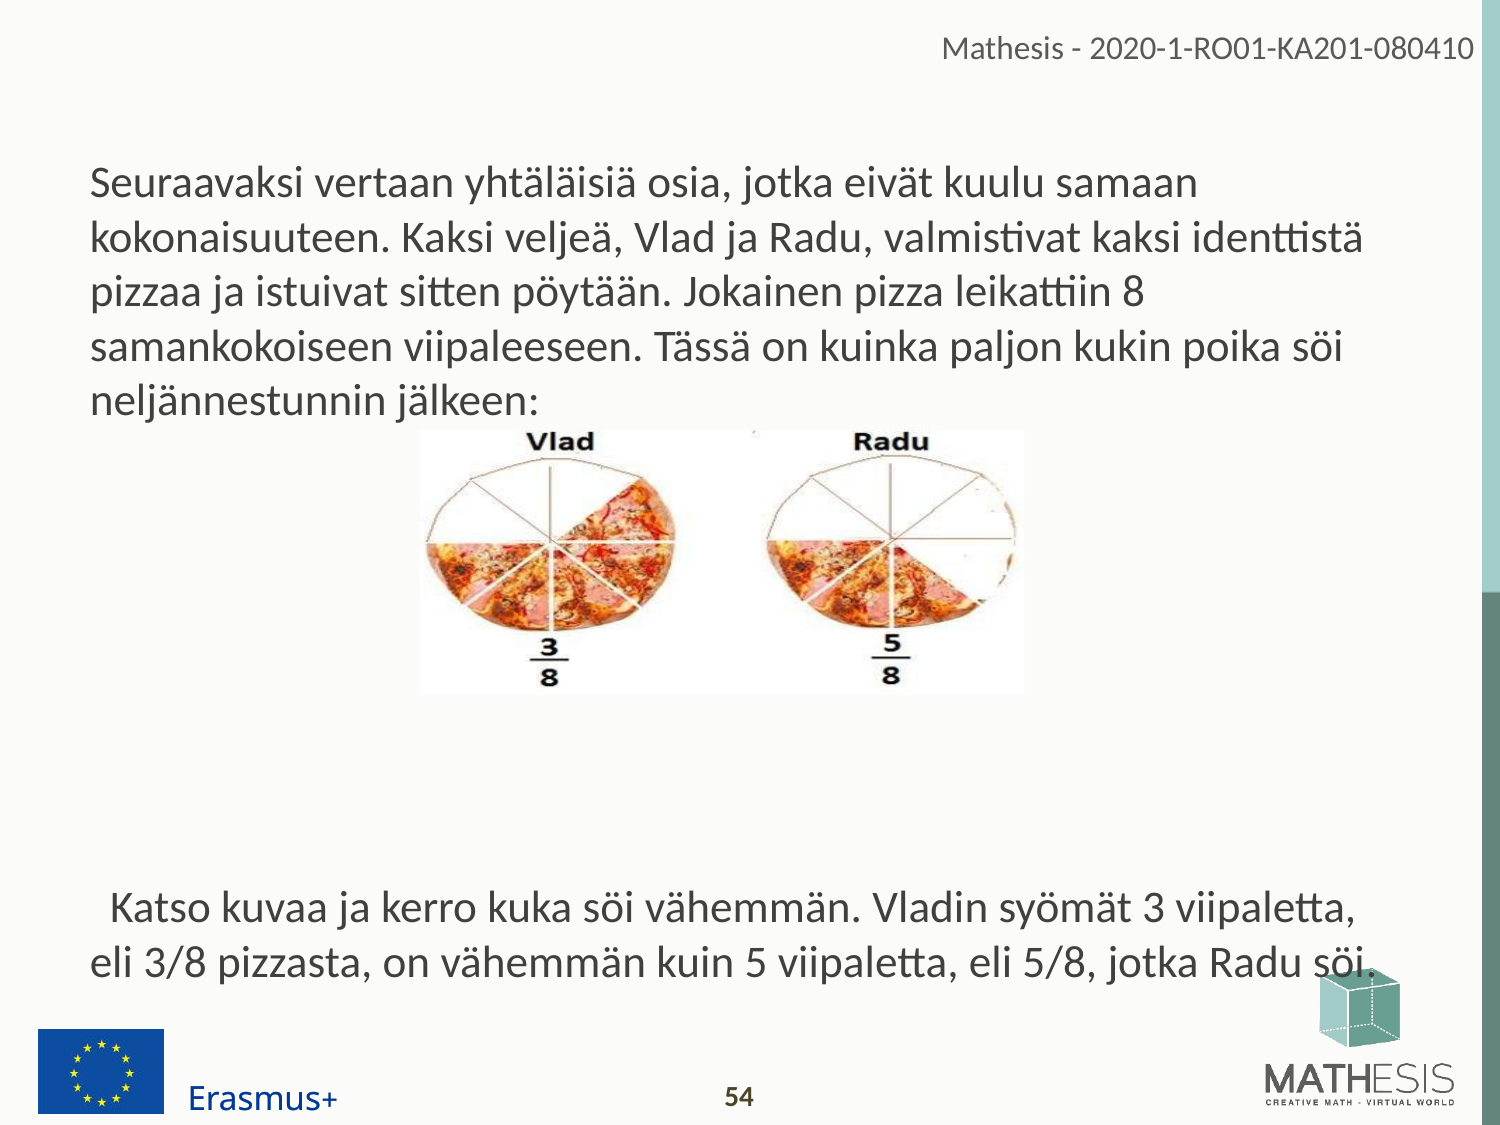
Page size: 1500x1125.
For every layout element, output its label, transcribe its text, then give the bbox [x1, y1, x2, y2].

picture [419, 430, 1025, 695]
picture [38, 1029, 164, 1114]
list Seuraavaksi vertaan yhtäläisiä osia, jotka eivät kuulu samaan kokonaisuuteen. Kaksi veljeä, Vlad ja Radu, valmistivat kaksi identtistä pizzaa ja istuivat sitten pöytään. Jokainen pizza leikattiin 8 samankokoiseen viipaleeseen. Tässä on kuinka paljon kukin poika söi neljännestunnin jälkeen: Katso kuvaa ja kerro kuka söi vähemmän. Vladin syömät 3 viipaletta, eli 3/8 pizzasta, on vähemmän kuin 5 viipaletta, eli 5/8, jotka Radu söi. [75, 145, 1425, 1005]
